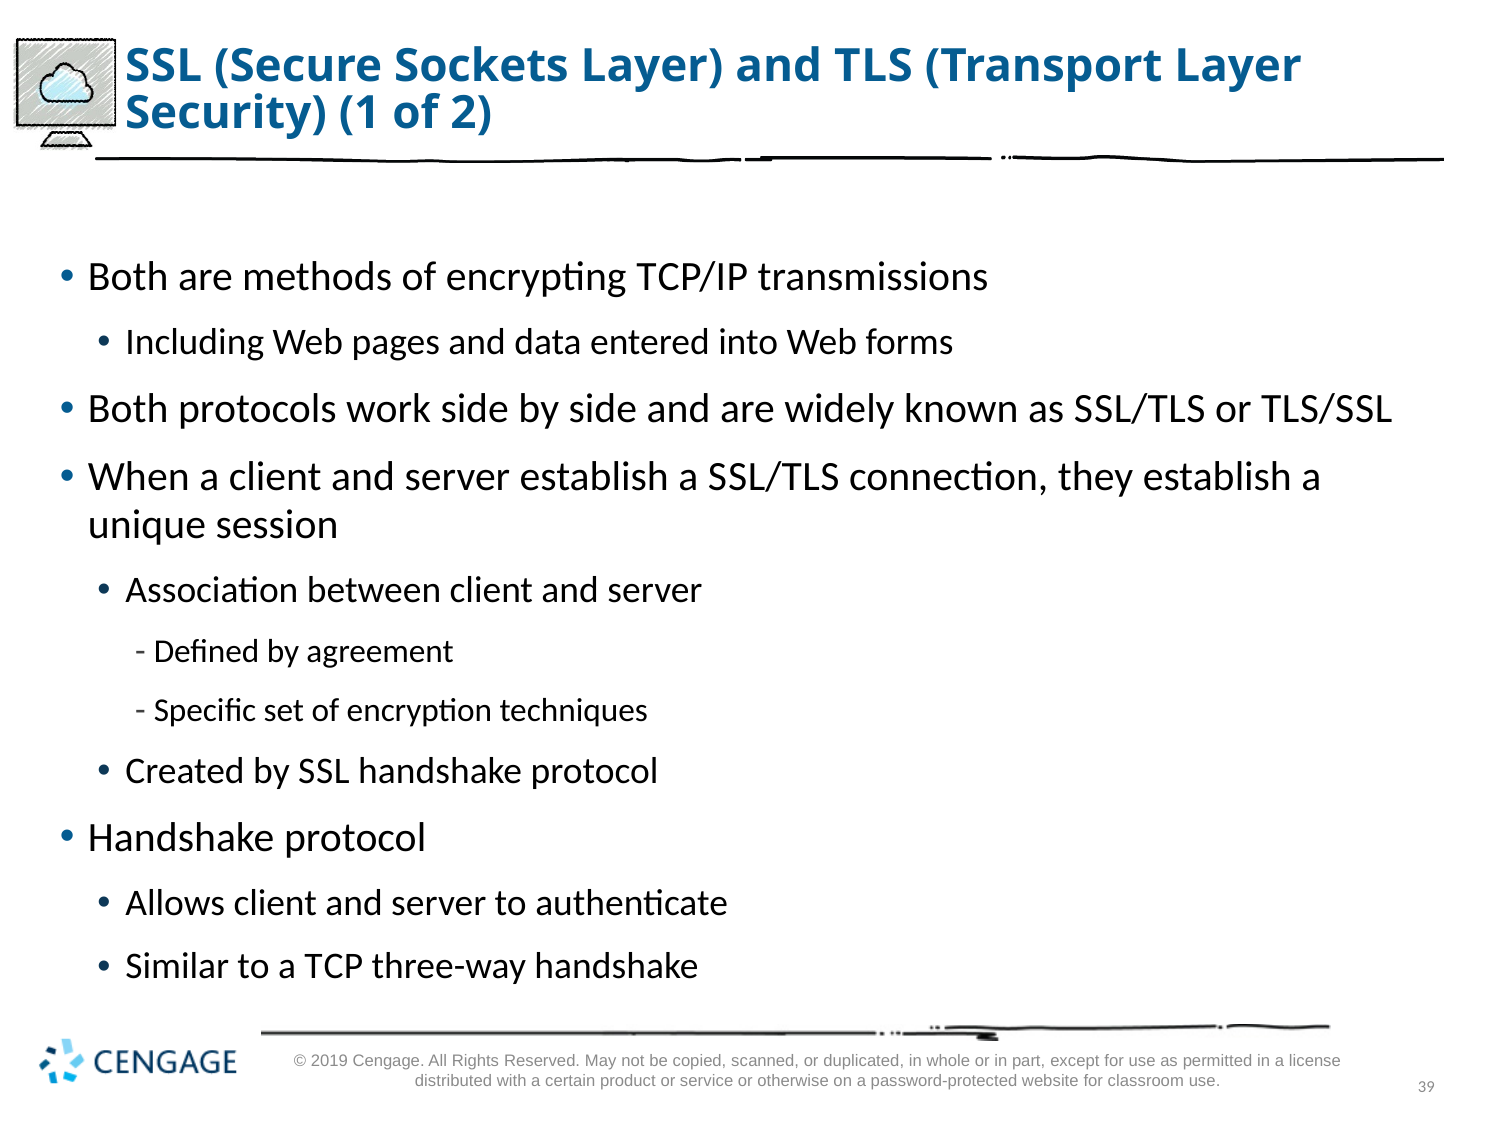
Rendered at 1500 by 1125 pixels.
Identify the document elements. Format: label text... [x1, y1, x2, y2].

footer © 2019 Cengage. All Rights Reserved. May not be copied, scanned, or duplicated, in whole or in part, except for use as permitted in a license distributed with a certain product or service or otherwise on a password-protected website for classroom use. [262, 1050, 1375, 1091]
picture [19, 1025, 249, 1096]
picture [95, 155, 1444, 163]
list Both are methods of encrypting T C P/I P transmissions Including Web pages and data entered into Web forms Both protocols work side by side and are widely known as S S L/T L S or T L S/S S L When a client and server establish a S S L/T L S connection, they establish a unique session Association between client and server Defined by agreement Specific set of encryption techniques Created by S S L handshake protocol Handshake protocol Allows client and server to authenticate Similar to a T C P three-way handshake [59, 252, 1441, 996]
picture [261, 1024, 1331, 1041]
title S S L (Secure Sockets Layer) and T L S (Transport Layer Security) (1 of 2) [125, 66, 1442, 116]
picture [13, 36, 117, 151]
